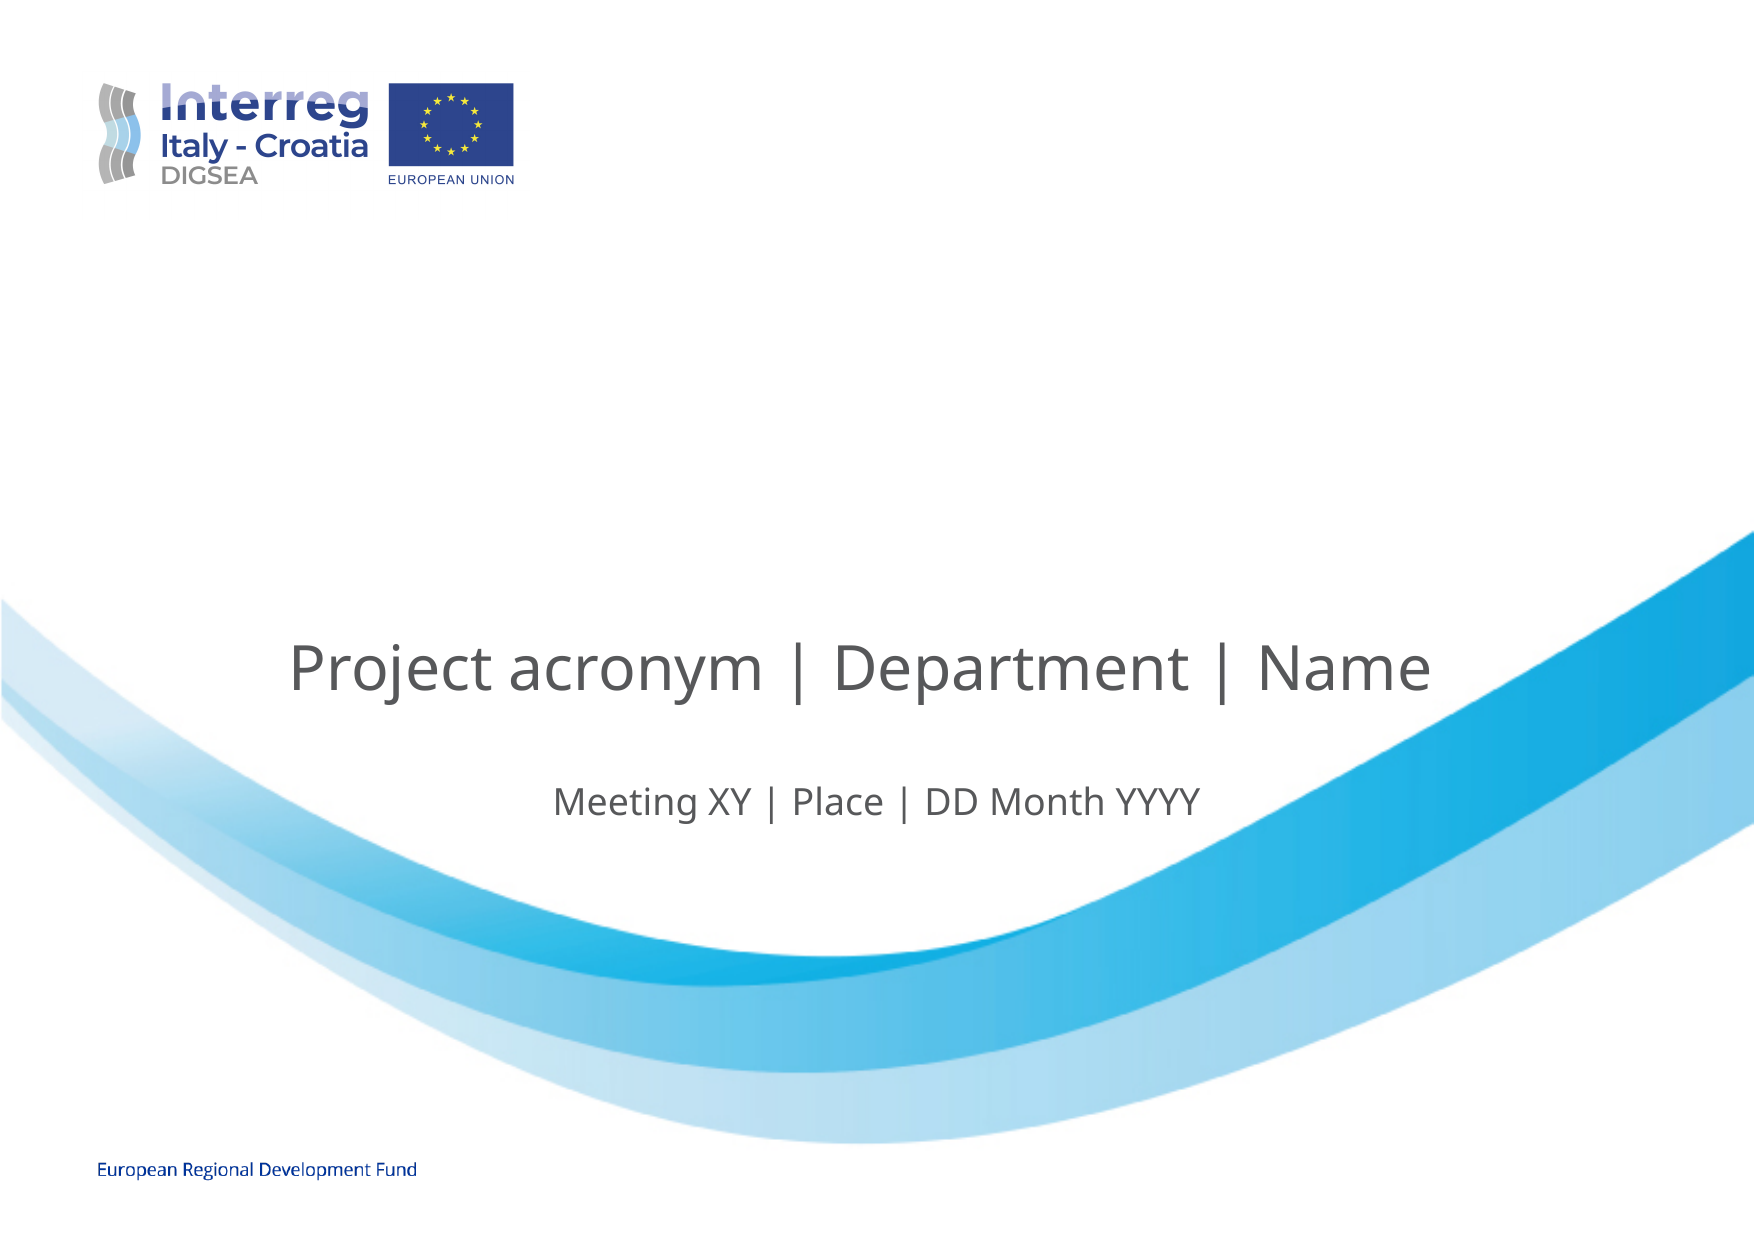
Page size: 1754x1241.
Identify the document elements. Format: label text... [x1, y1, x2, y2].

text_box Meeting XY | Place | DD Month YYYY [404, 769, 1350, 832]
text_box [277, 140, 309, 202]
subtitle Project acronym | Department | Name [211, 626, 1512, 713]
picture [0, 512, 1754, 1240]
picture [82, 71, 530, 220]
